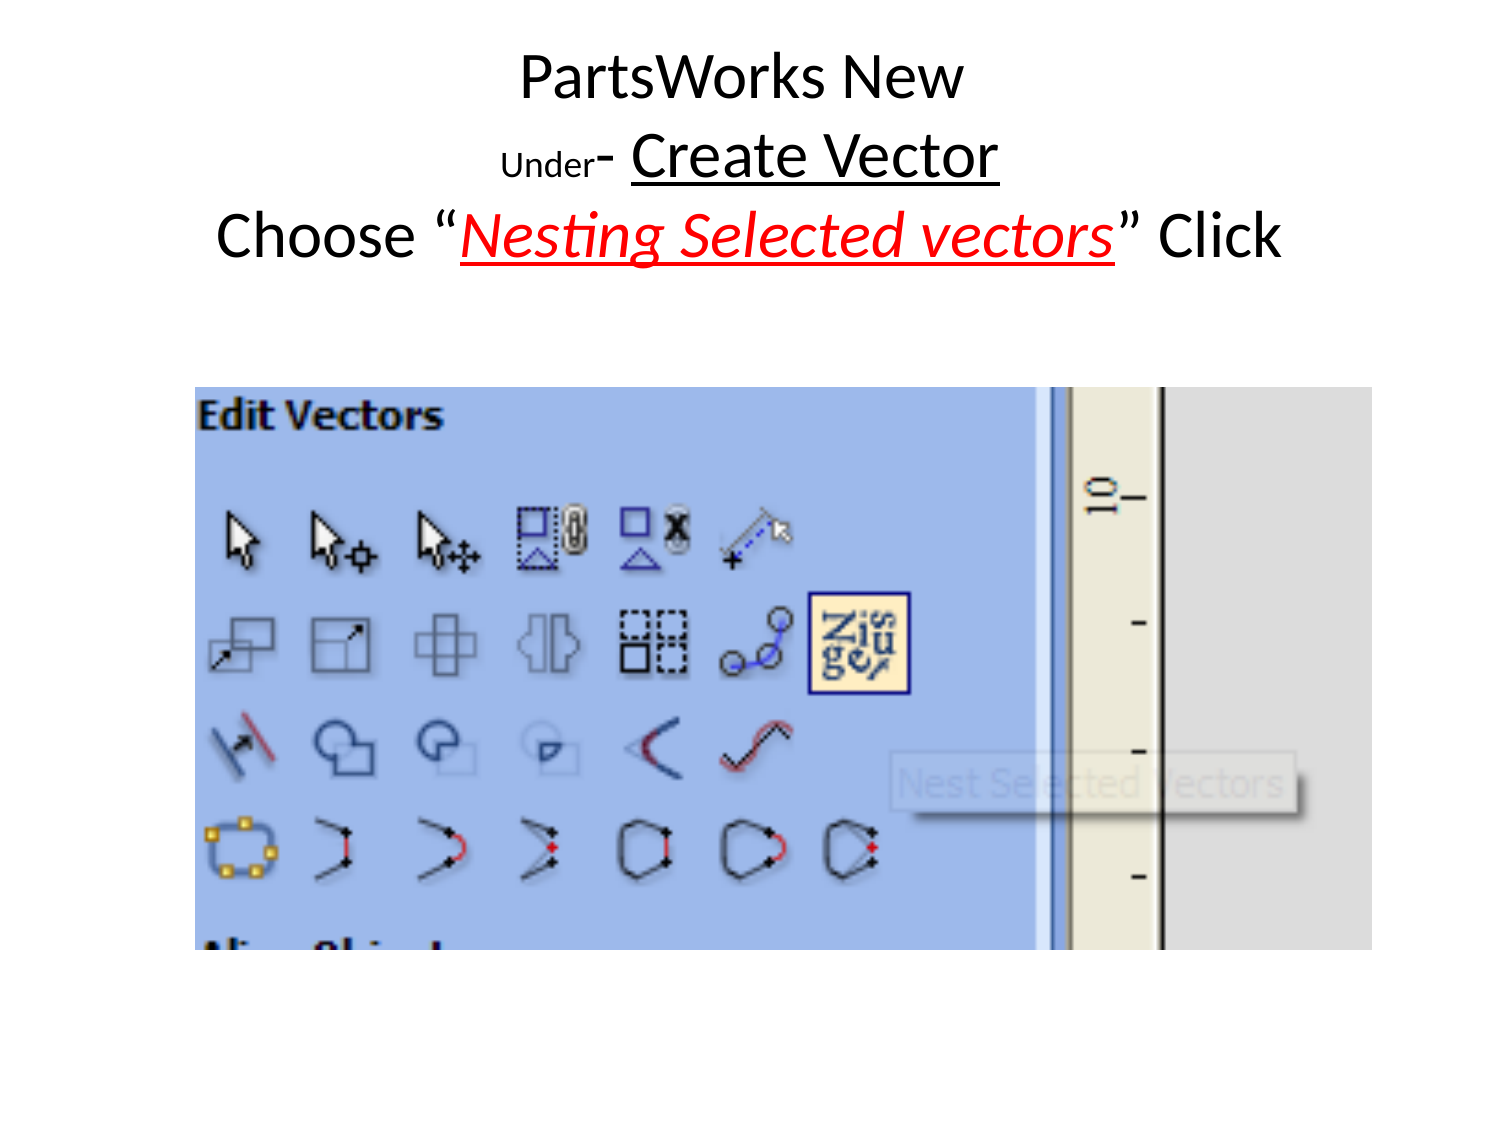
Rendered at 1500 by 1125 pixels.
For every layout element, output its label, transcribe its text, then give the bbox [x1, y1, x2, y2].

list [194, 387, 1372, 951]
title PartsWorks New Under- Create Vector Choose “Nesting Selected vectors” Click [75, 45, 1425, 338]
